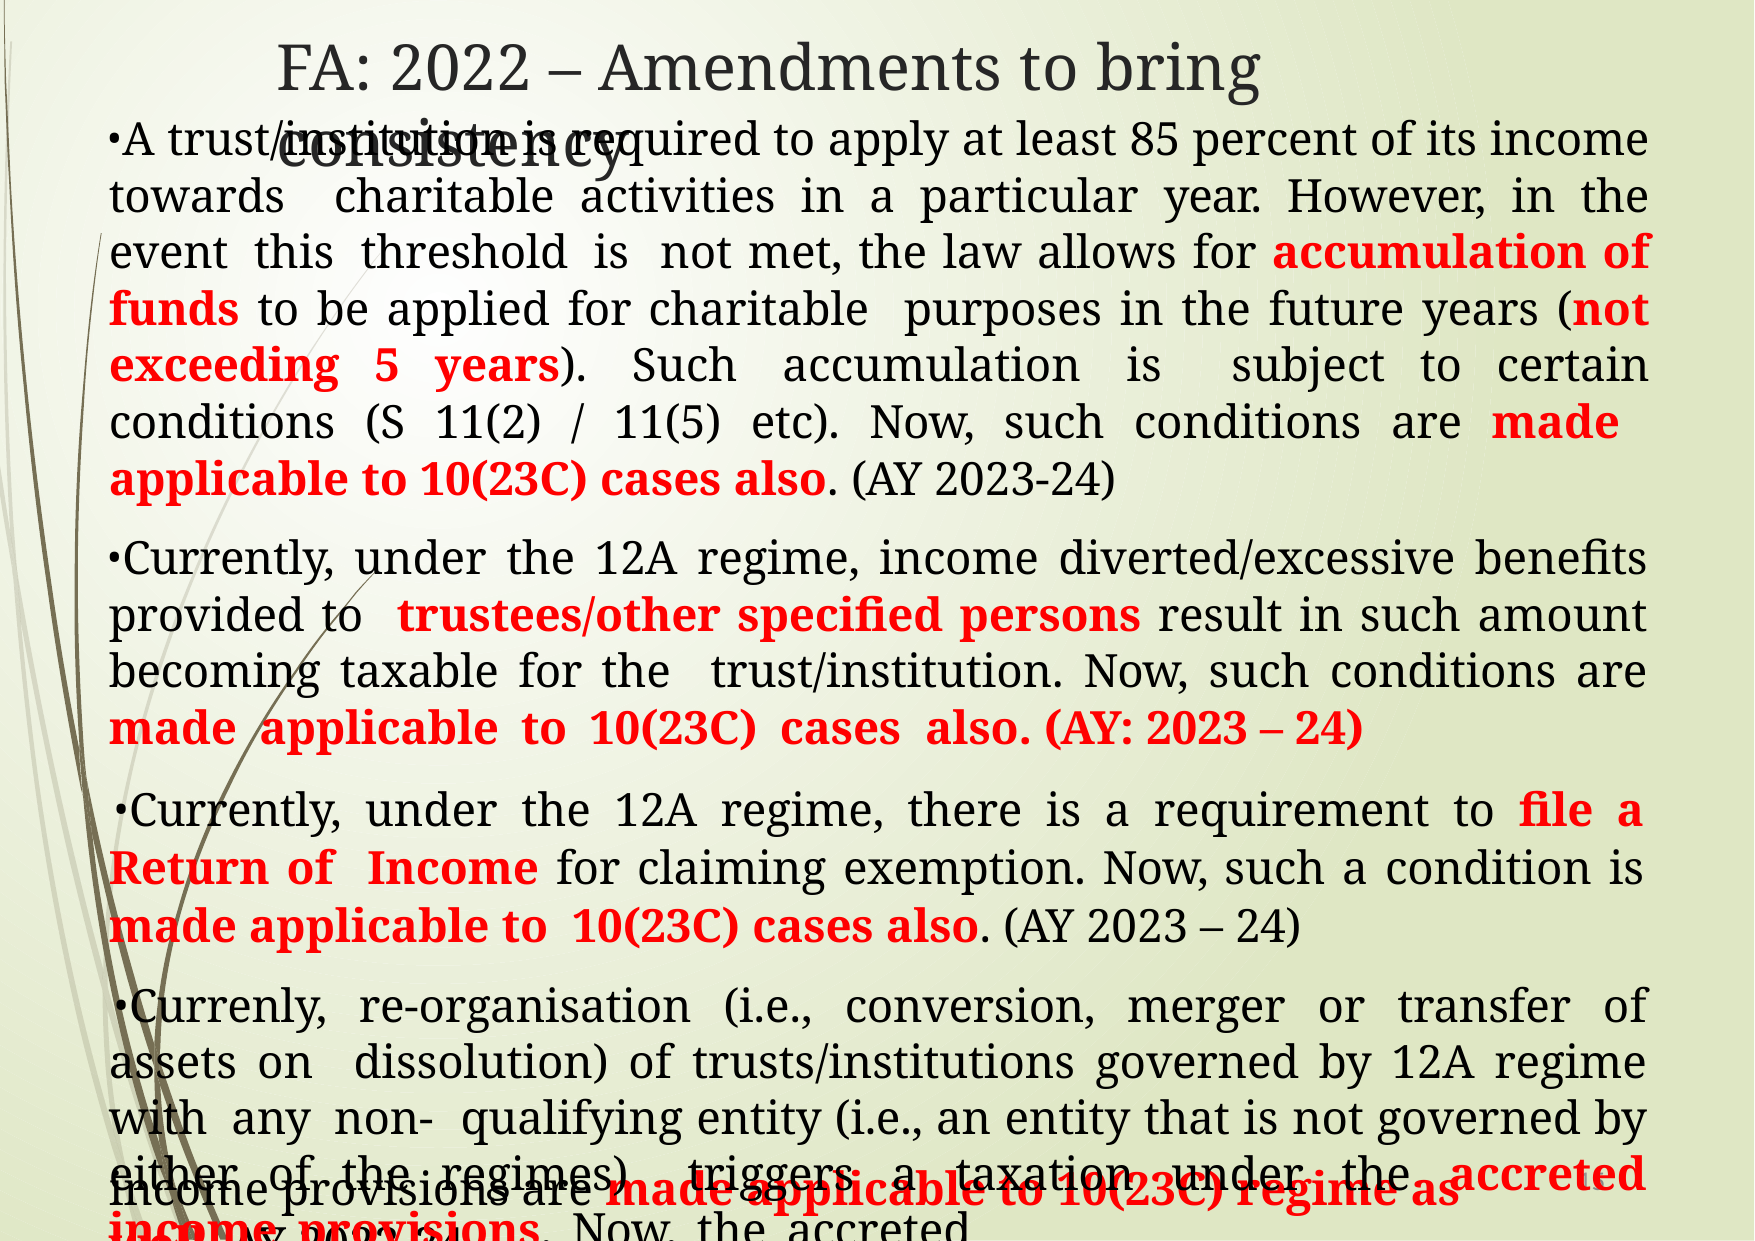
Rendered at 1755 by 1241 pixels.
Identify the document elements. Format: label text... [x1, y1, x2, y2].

text_box A trust/institution is required to apply at least 85 percent of its income towards charitable activities in a particular year. However, in the event this threshold is not met, the law allows for accumulation of funds to be applied for charitable purposes in the future years (not exceeding 5 years). Such accumulation is subject to certain conditions (S 11(2) / 11(5) etc). Now, such conditions are made applicable to 10(23C) cases also. (AY 2023-24) Currently, under the 12A regime, income diverted/excessive benefits provided to trustees/other specified persons result in such amount becoming taxable for the trust/institution. Now, such conditions are made applicable to 10(23C) cases also. (AY: 2023 – 24) Currently, under the 12A regime, there is a requirement to file a Return of Income for claiming exemption. Now, such a condition is made applicable to 10(23C) cases also. (AY 2023 – 24) Currenly, re-organisation (i.e., conversion, merger or transfer of assets on dissolution) of trusts/institutions governed by 12A regime with any non- qualifying entity (i.e., an entity that is not governed by either of the regimes) triggers a taxation under the accreted income provisions. Now, the accreted [106, 107, 1651, 1241]
title FA: 2022 – Amendments to bring consistency [274, 24, 1527, 107]
